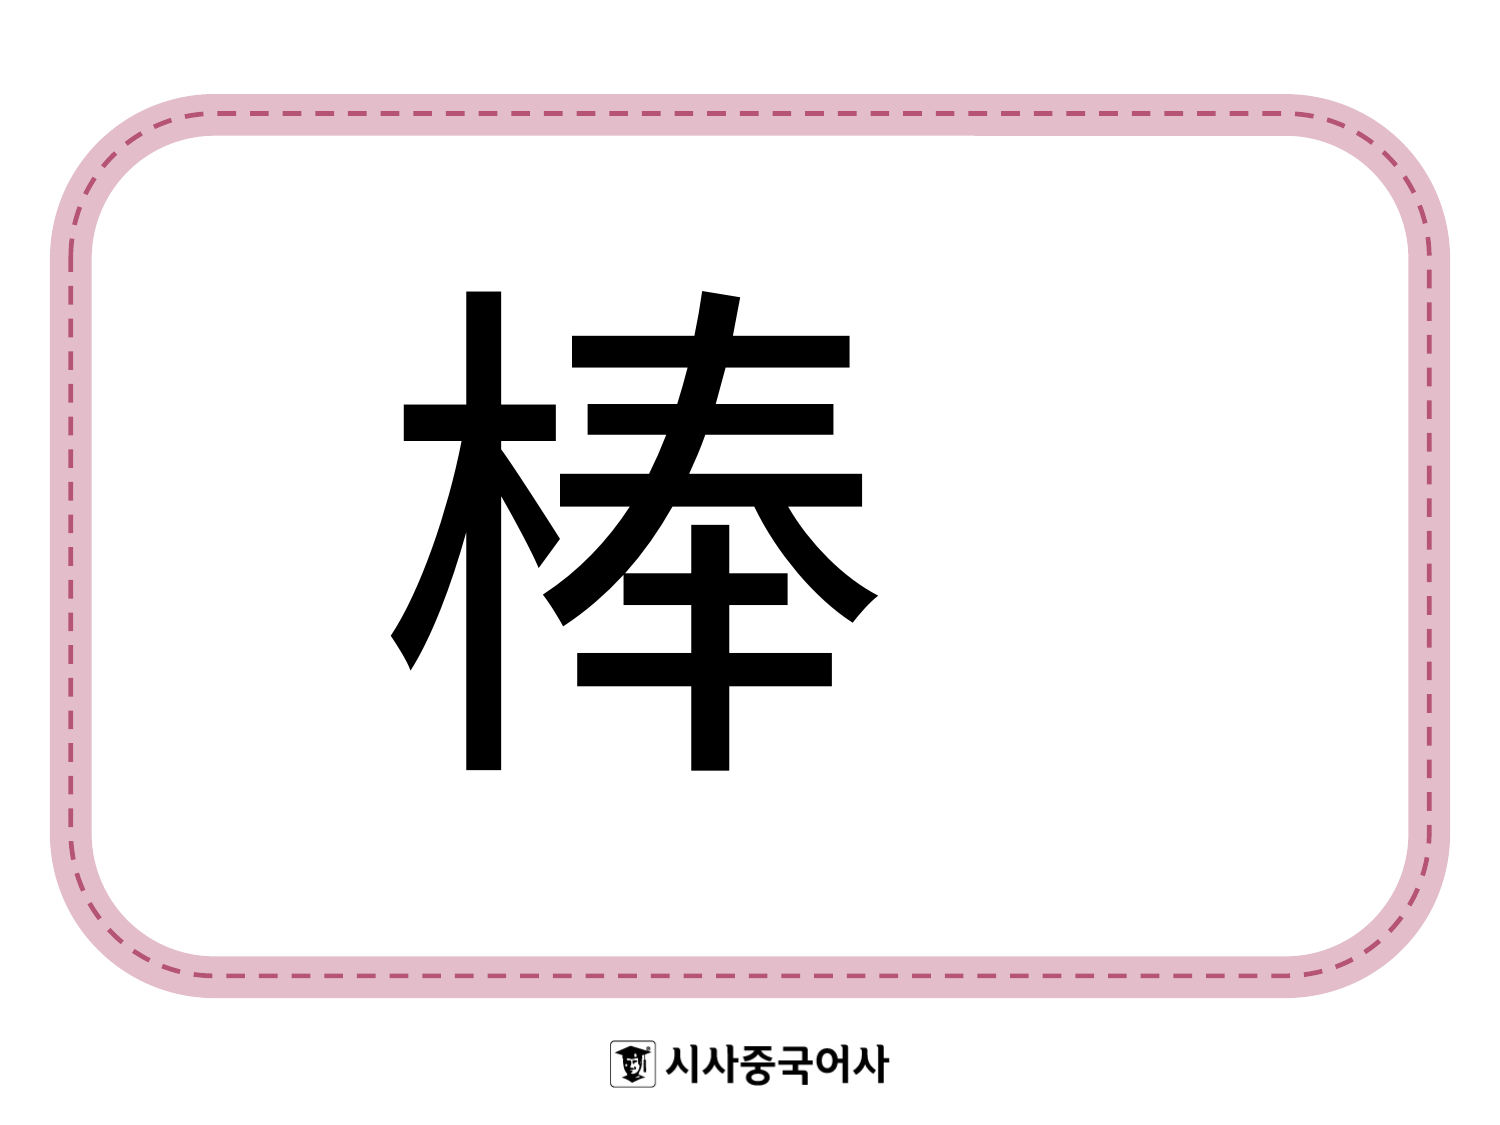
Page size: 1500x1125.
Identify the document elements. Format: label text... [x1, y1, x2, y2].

picture [602, 1034, 898, 1094]
text_box 棒 [145, 189, 1354, 853]
